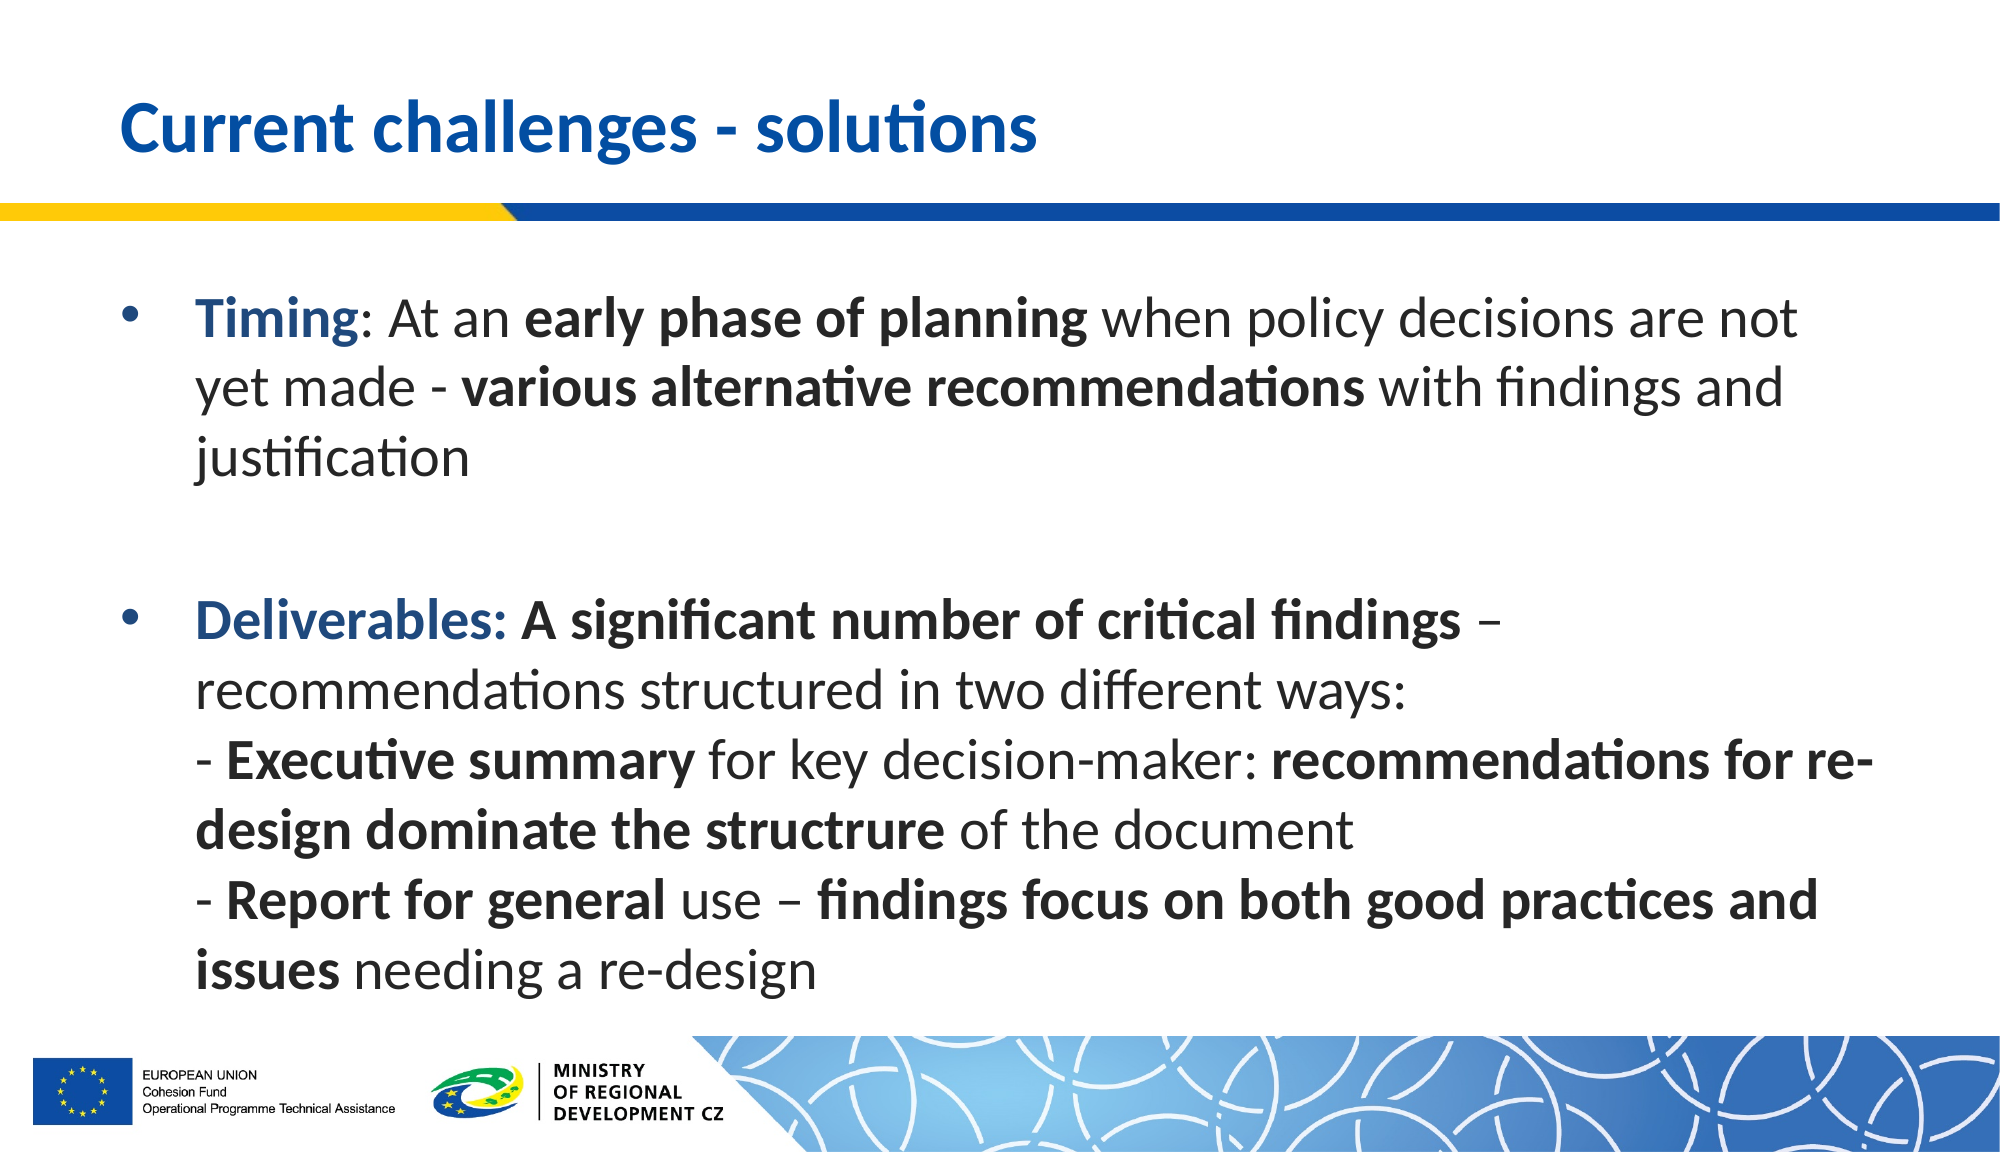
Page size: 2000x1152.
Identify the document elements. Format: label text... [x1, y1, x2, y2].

title Current challenges - solutions [99, 46, 1900, 198]
picture [0, 203, 2000, 221]
list Timing: At an early phase of planning when policy decisions are not yet made - various alternative recommendations with findings and justification Deliverables: A significant number of critical findings – recommendations structured in two different ways: - Executive summary for key decision-maker: recommendations for re-design dominate the structrure of the document - Report for general use – findings focus on both good practices and issues needing a re-design [99, 268, 1900, 1029]
picture [0, 1036, 2000, 1152]
